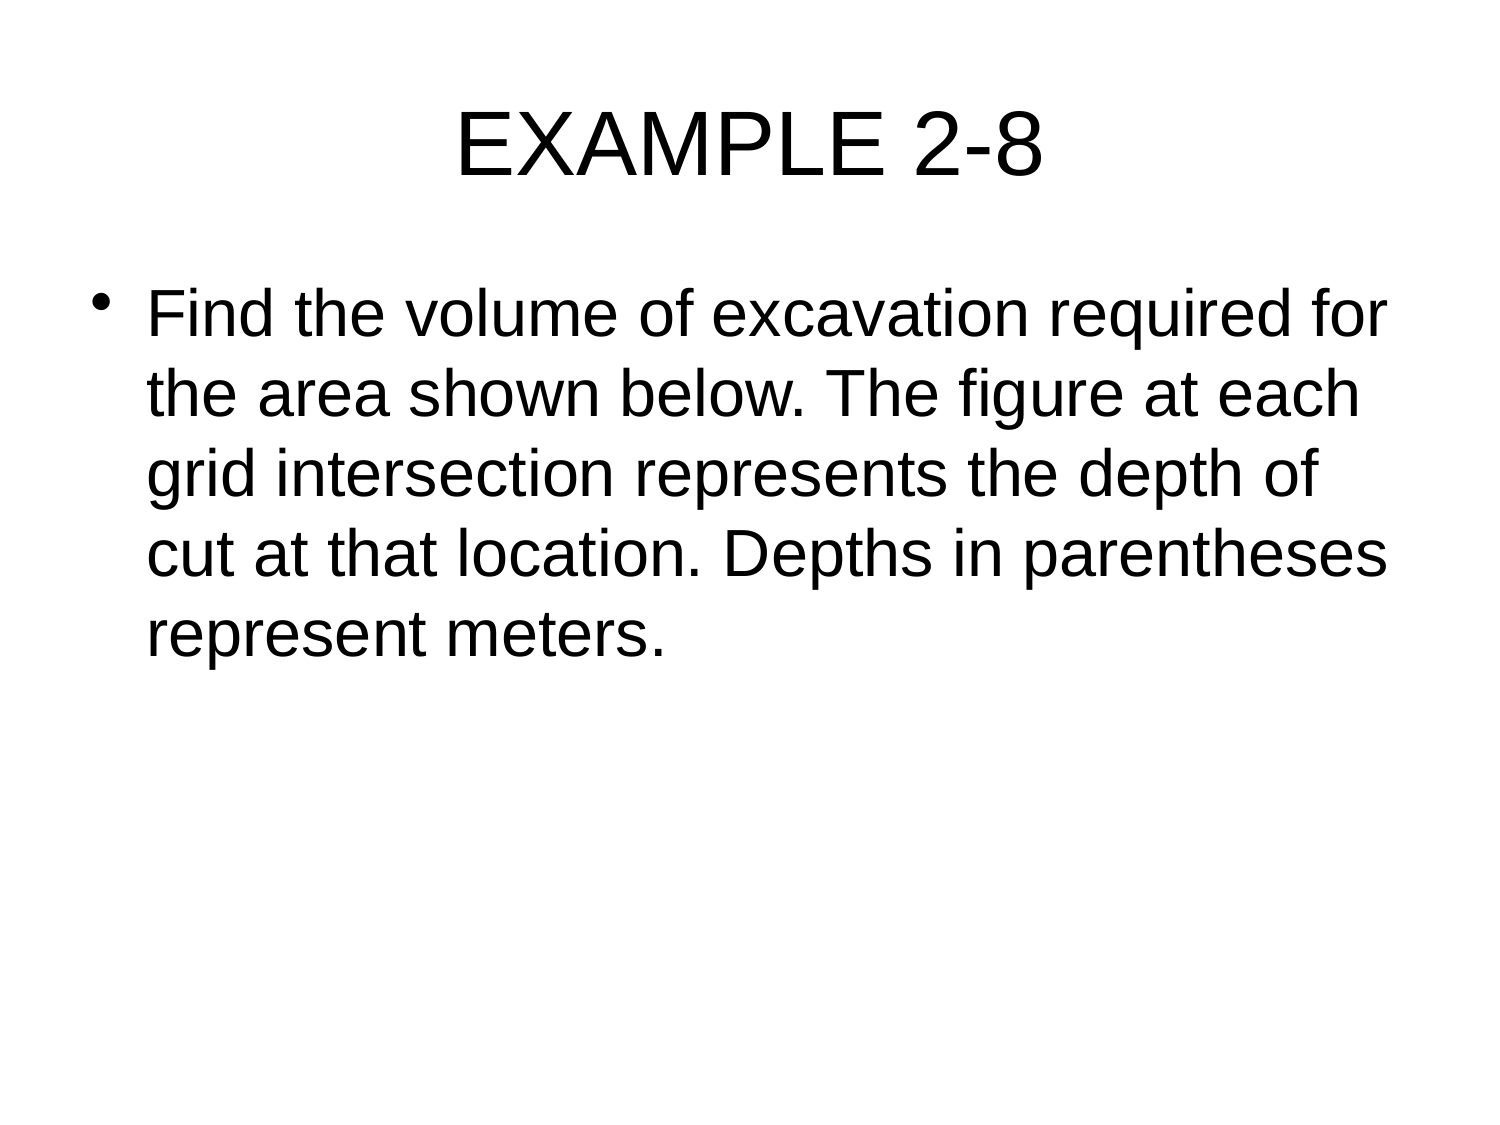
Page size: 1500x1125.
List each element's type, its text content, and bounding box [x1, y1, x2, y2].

title EXAMPLE 2-8 [74, 44, 1426, 233]
list Find the volume of excavation required for the area shown below. The figure at each grid intersection represents the depth of cut at that location. Depths in parentheses represent meters. [74, 262, 1426, 1038]
